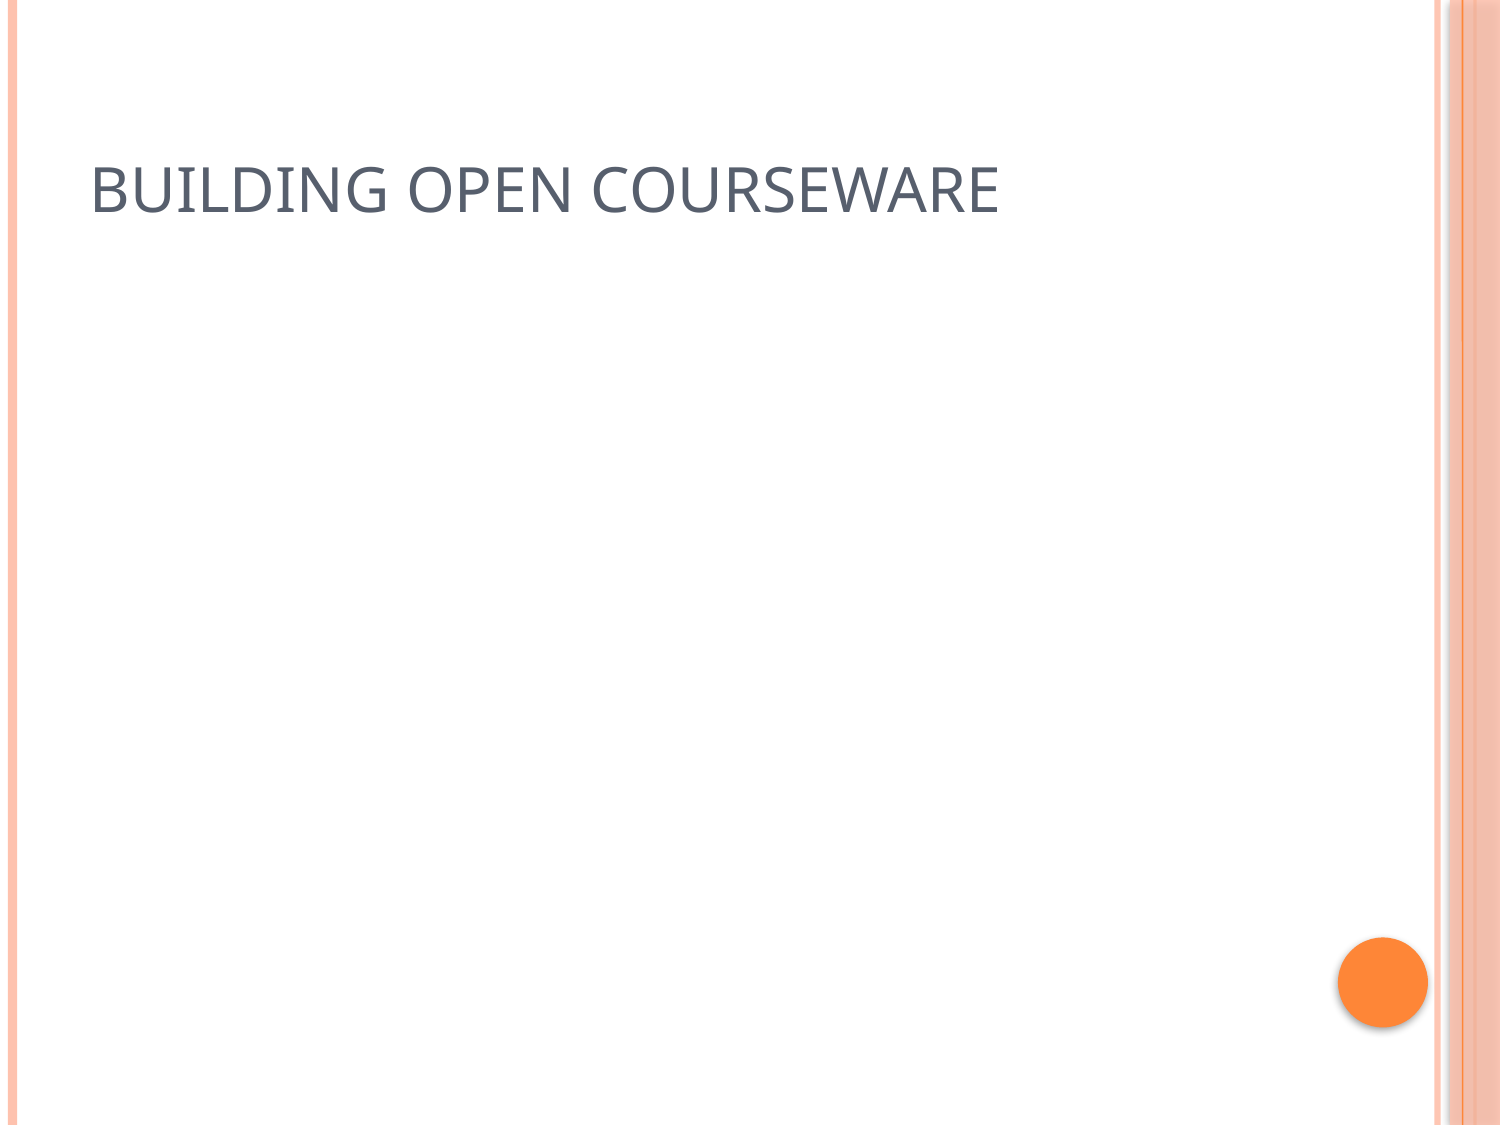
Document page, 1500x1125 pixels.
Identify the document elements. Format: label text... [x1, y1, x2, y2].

title Building Open Courseware [75, 45, 1300, 233]
